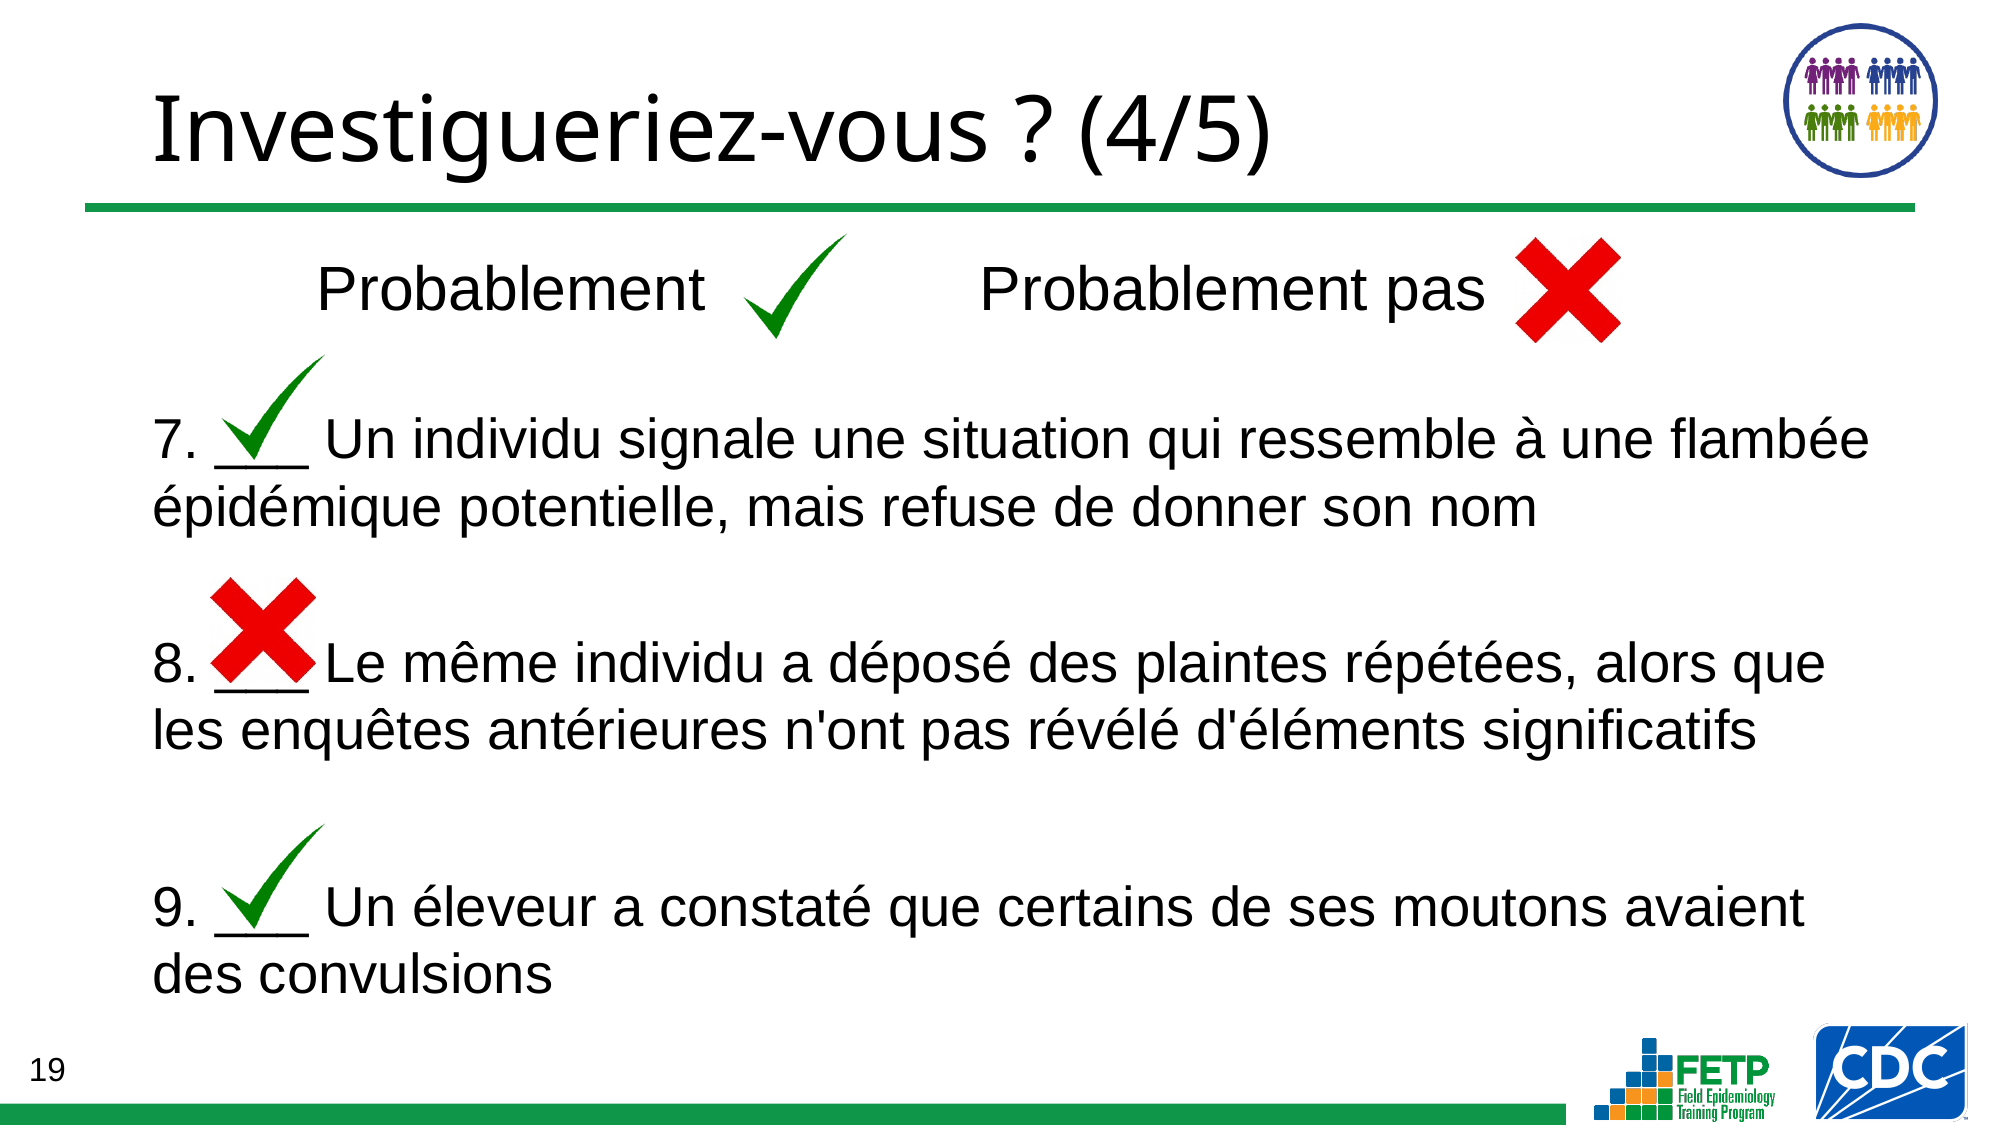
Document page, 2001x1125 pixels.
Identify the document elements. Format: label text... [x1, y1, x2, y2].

picture [1813, 1023, 1968, 1122]
picture [1783, 23, 1938, 178]
list 7. ___ Un individu signale une situation qui ressemble à une flambée épidémique potentielle, mais refuse de donner son nom 8. ___ Le même individu a déposé des plaintes répétées, alors que les enquêtes antérieures n'ont pas révélé d'éléments significatifs 9. ___ Un éleveur a constaté que certains de ses moutons avaient des convulsions [137, 395, 1902, 1061]
picture [743, 233, 847, 339]
picture [210, 576, 316, 683]
picture [1594, 1061, 1775, 1122]
picture [221, 354, 325, 461]
picture [1514, 236, 1621, 343]
title Investigueriez-vous ? (4/5) [137, 75, 1738, 207]
picture [221, 823, 325, 929]
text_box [210, 229, 1535, 343]
